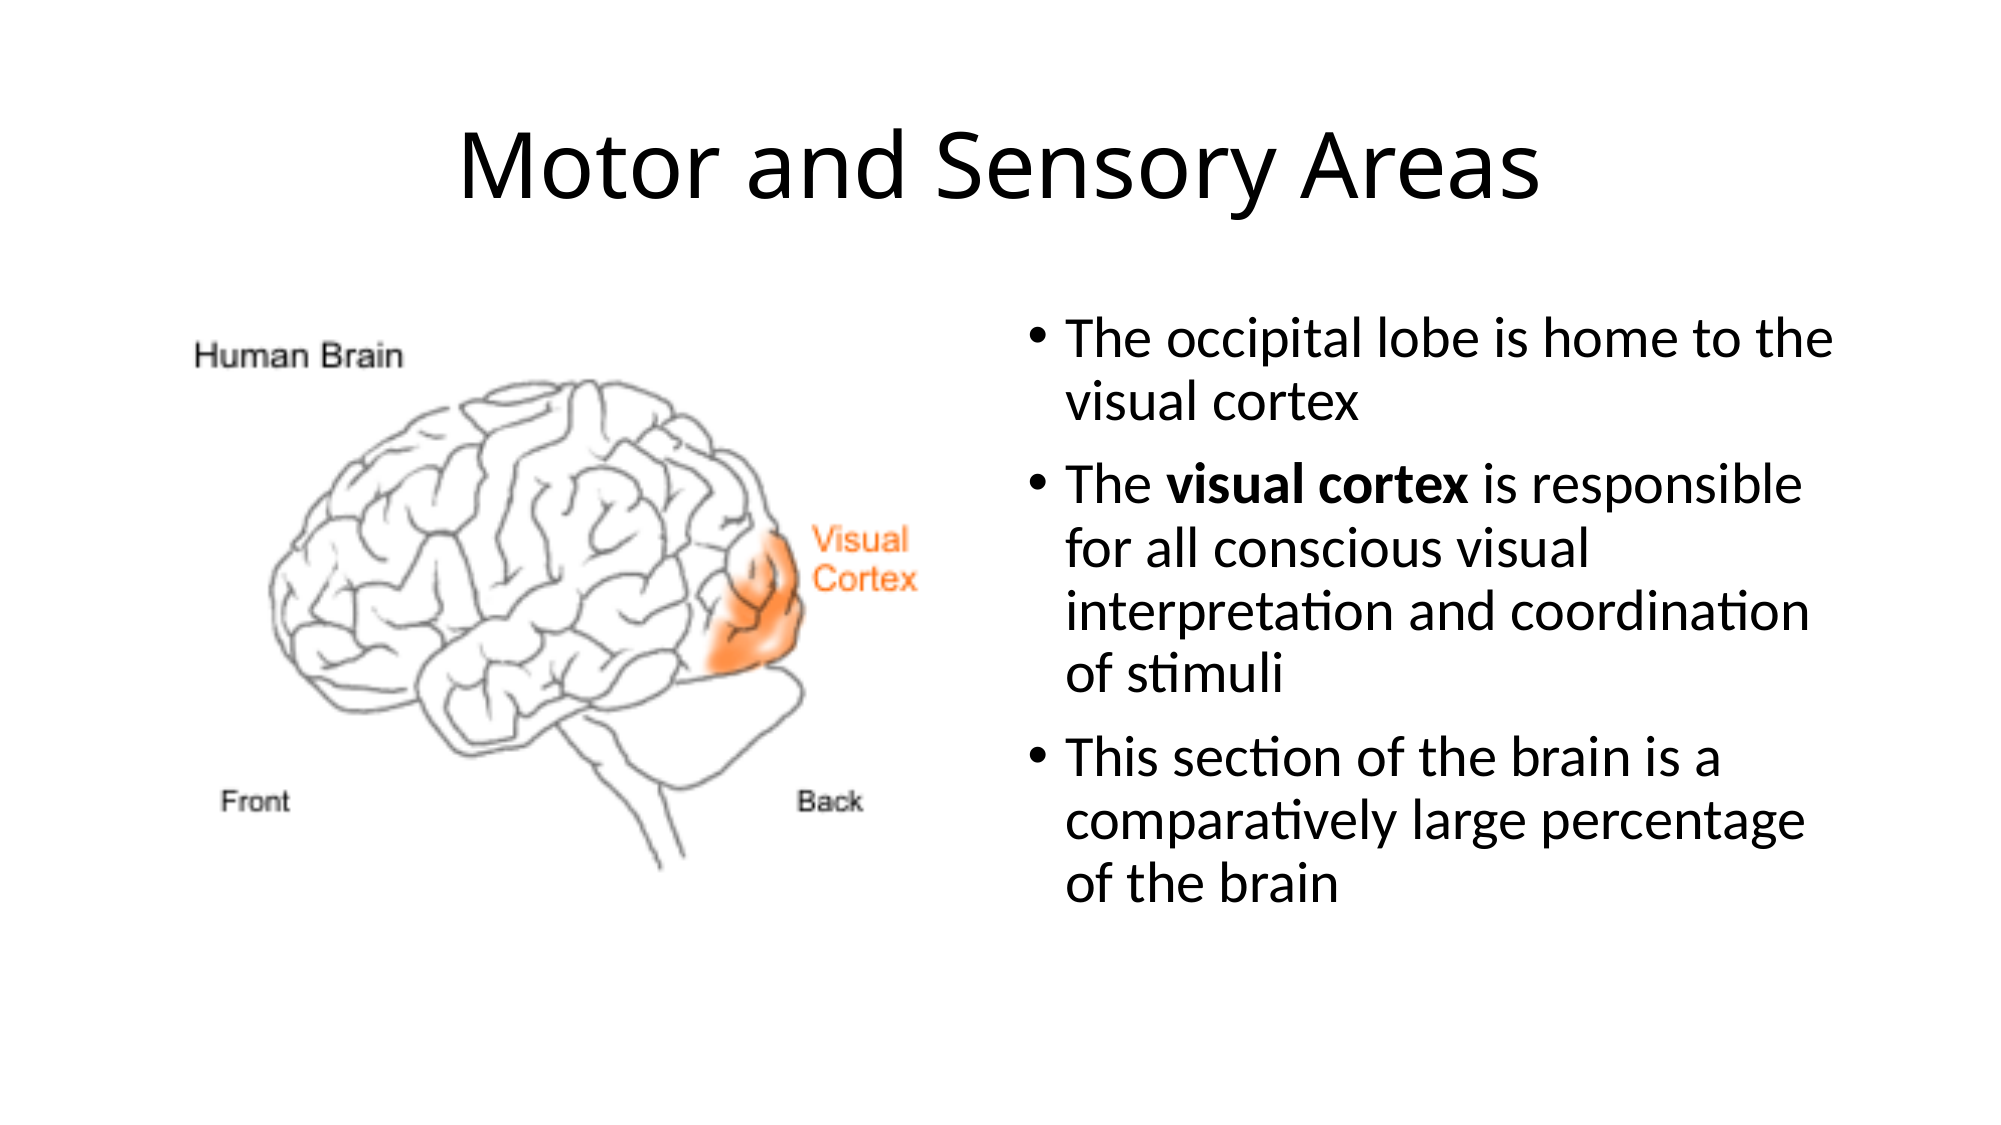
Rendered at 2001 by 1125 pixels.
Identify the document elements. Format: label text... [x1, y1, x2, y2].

picture [167, 299, 979, 903]
title Motor and Sensory Areas [137, 59, 1863, 278]
list The occipital lobe is home to the visual cortex The visual cortex is responsible for all conscious visual interpretation and coordination of stimuli This section of the brain is a comparatively large percentage of the brain [1012, 299, 1863, 1014]
